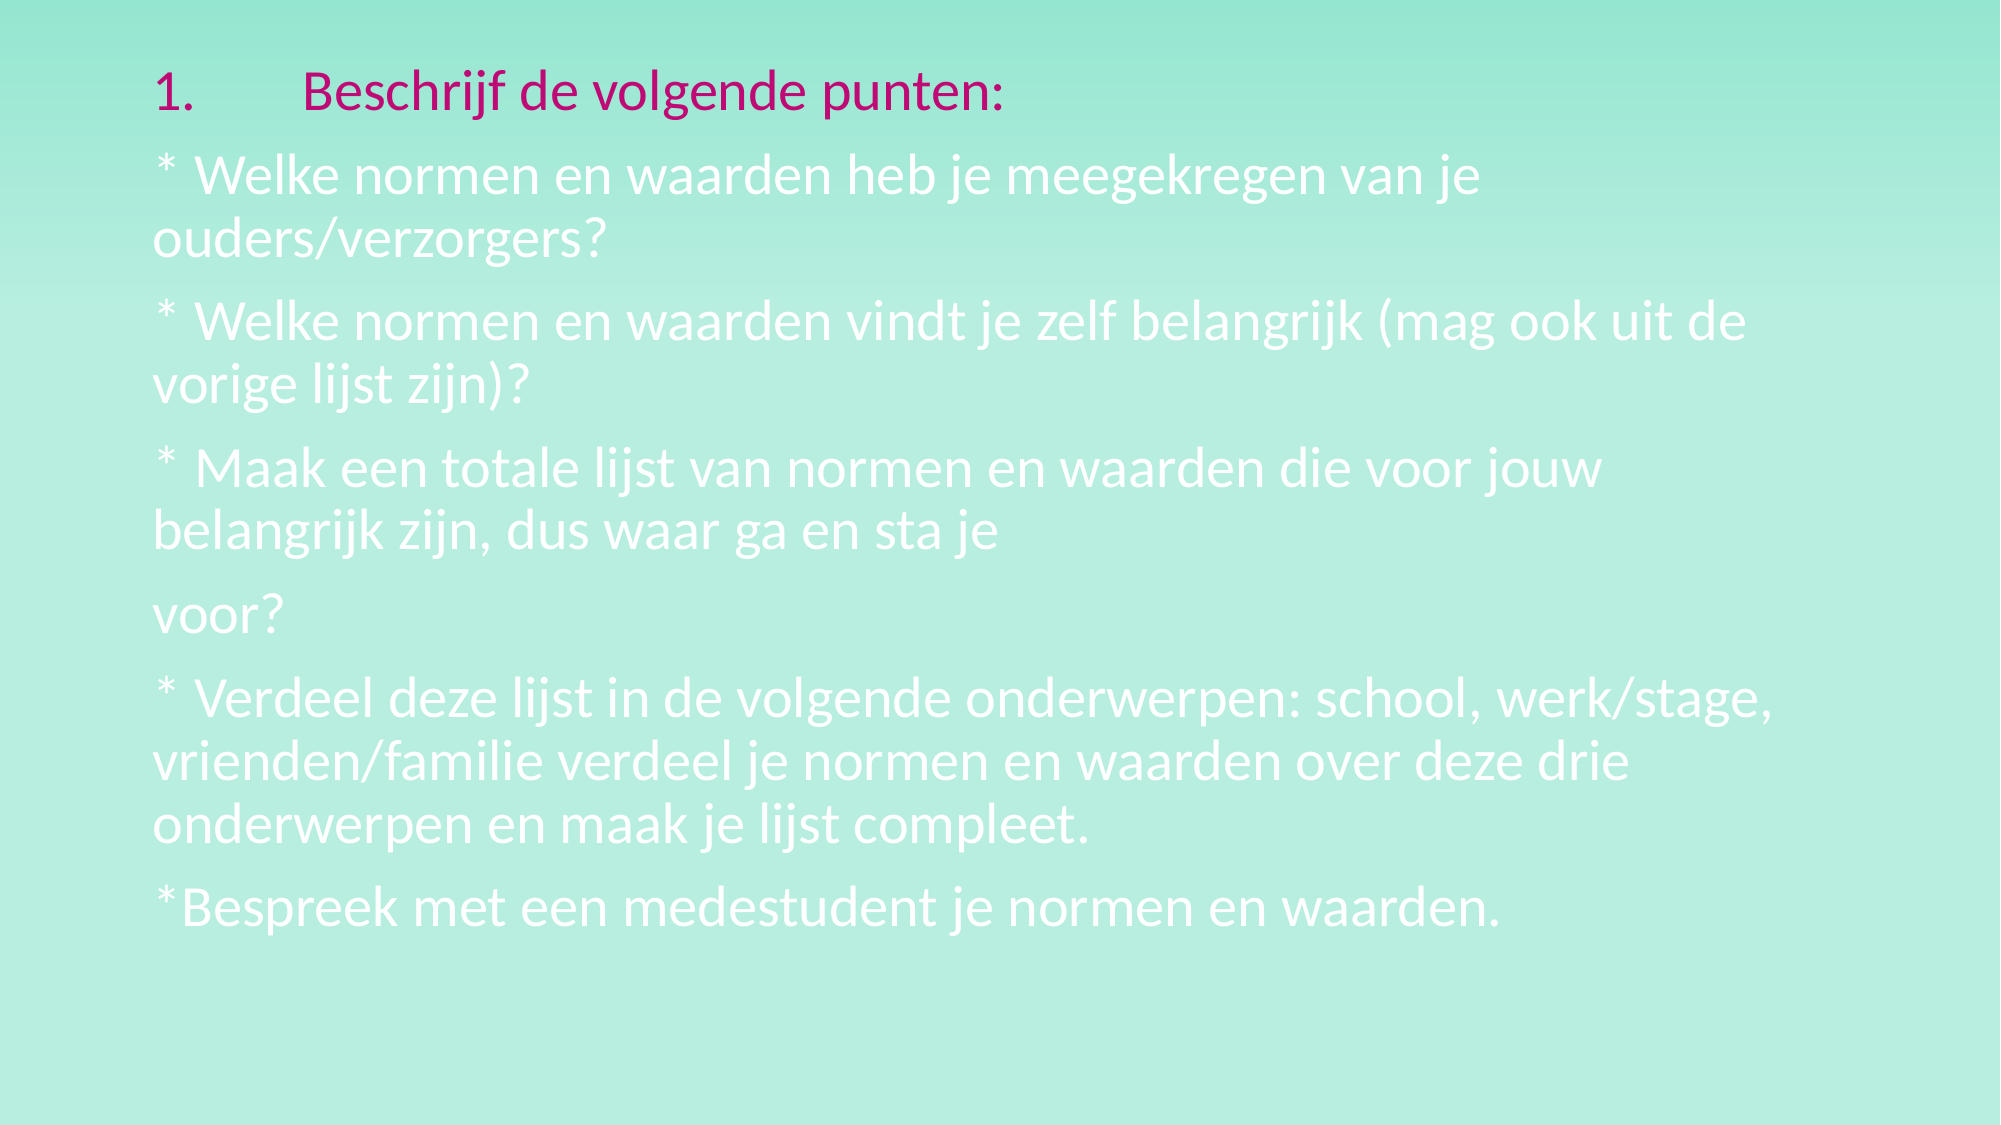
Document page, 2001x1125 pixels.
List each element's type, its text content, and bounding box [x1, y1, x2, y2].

list 1. Beschrijf de volgende punten: * Welke normen en waarden heb je meegekregen van je ouders/verzorgers? * Welke normen en waarden vindt je zelf belangrijk (mag ook uit de vorige lijst zijn)? * Maak een totale lijst van normen en waarden die voor jouw belangrijk zijn, dus waar ga en sta je voor? * Verdeel deze lijst in de volgende onderwerpen: school, werk/stage, vrienden/familie verdeel je normen en waarden over deze drie onderwerpen en maak je lijst compleet. *Bespreek met een medestudent je normen en waarden. [137, 52, 1863, 1014]
